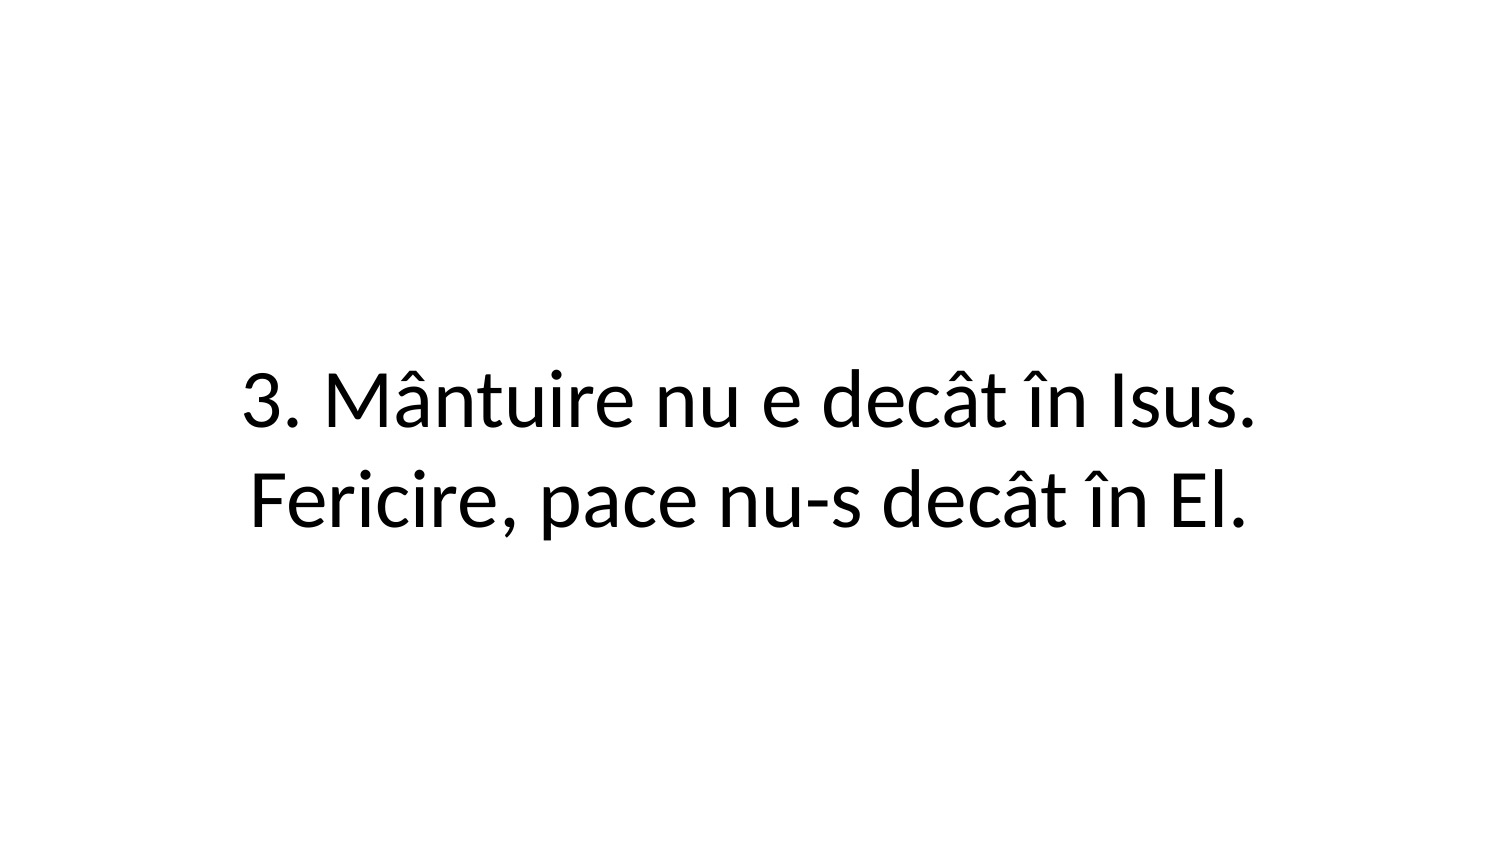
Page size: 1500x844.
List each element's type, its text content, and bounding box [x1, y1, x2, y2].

text_box 3. Mântuire nu e decât în Isus. Fericire, pace nu-s decât în El. [225, 292, 1275, 552]
